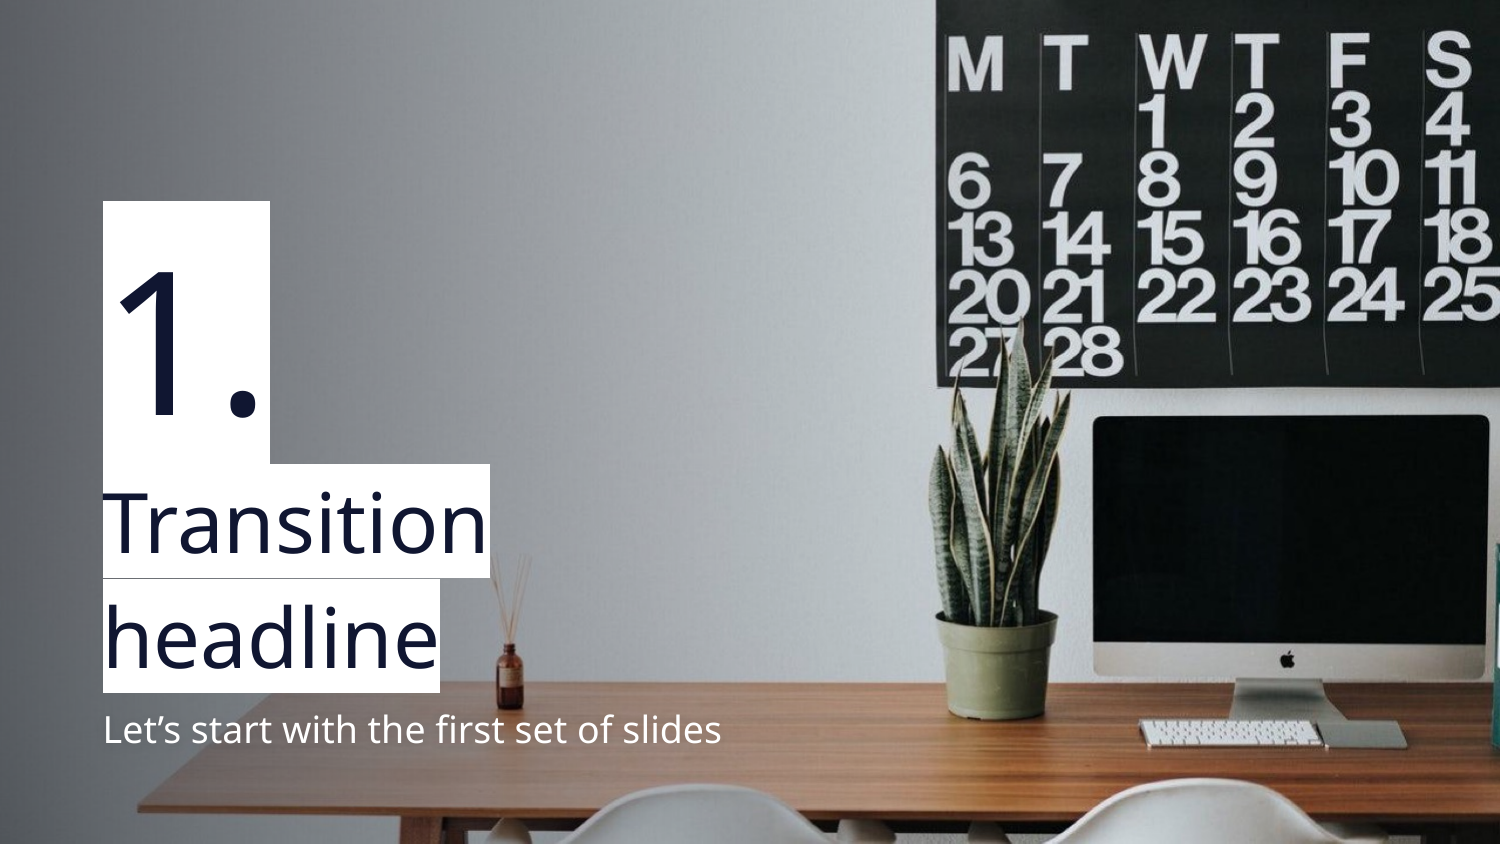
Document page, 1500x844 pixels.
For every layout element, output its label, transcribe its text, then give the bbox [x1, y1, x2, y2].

picture [0, 0, 1500, 844]
subtitle Let’s start with the first set of slides [87, 690, 750, 820]
title 1. Transition headline [87, 509, 750, 690]
